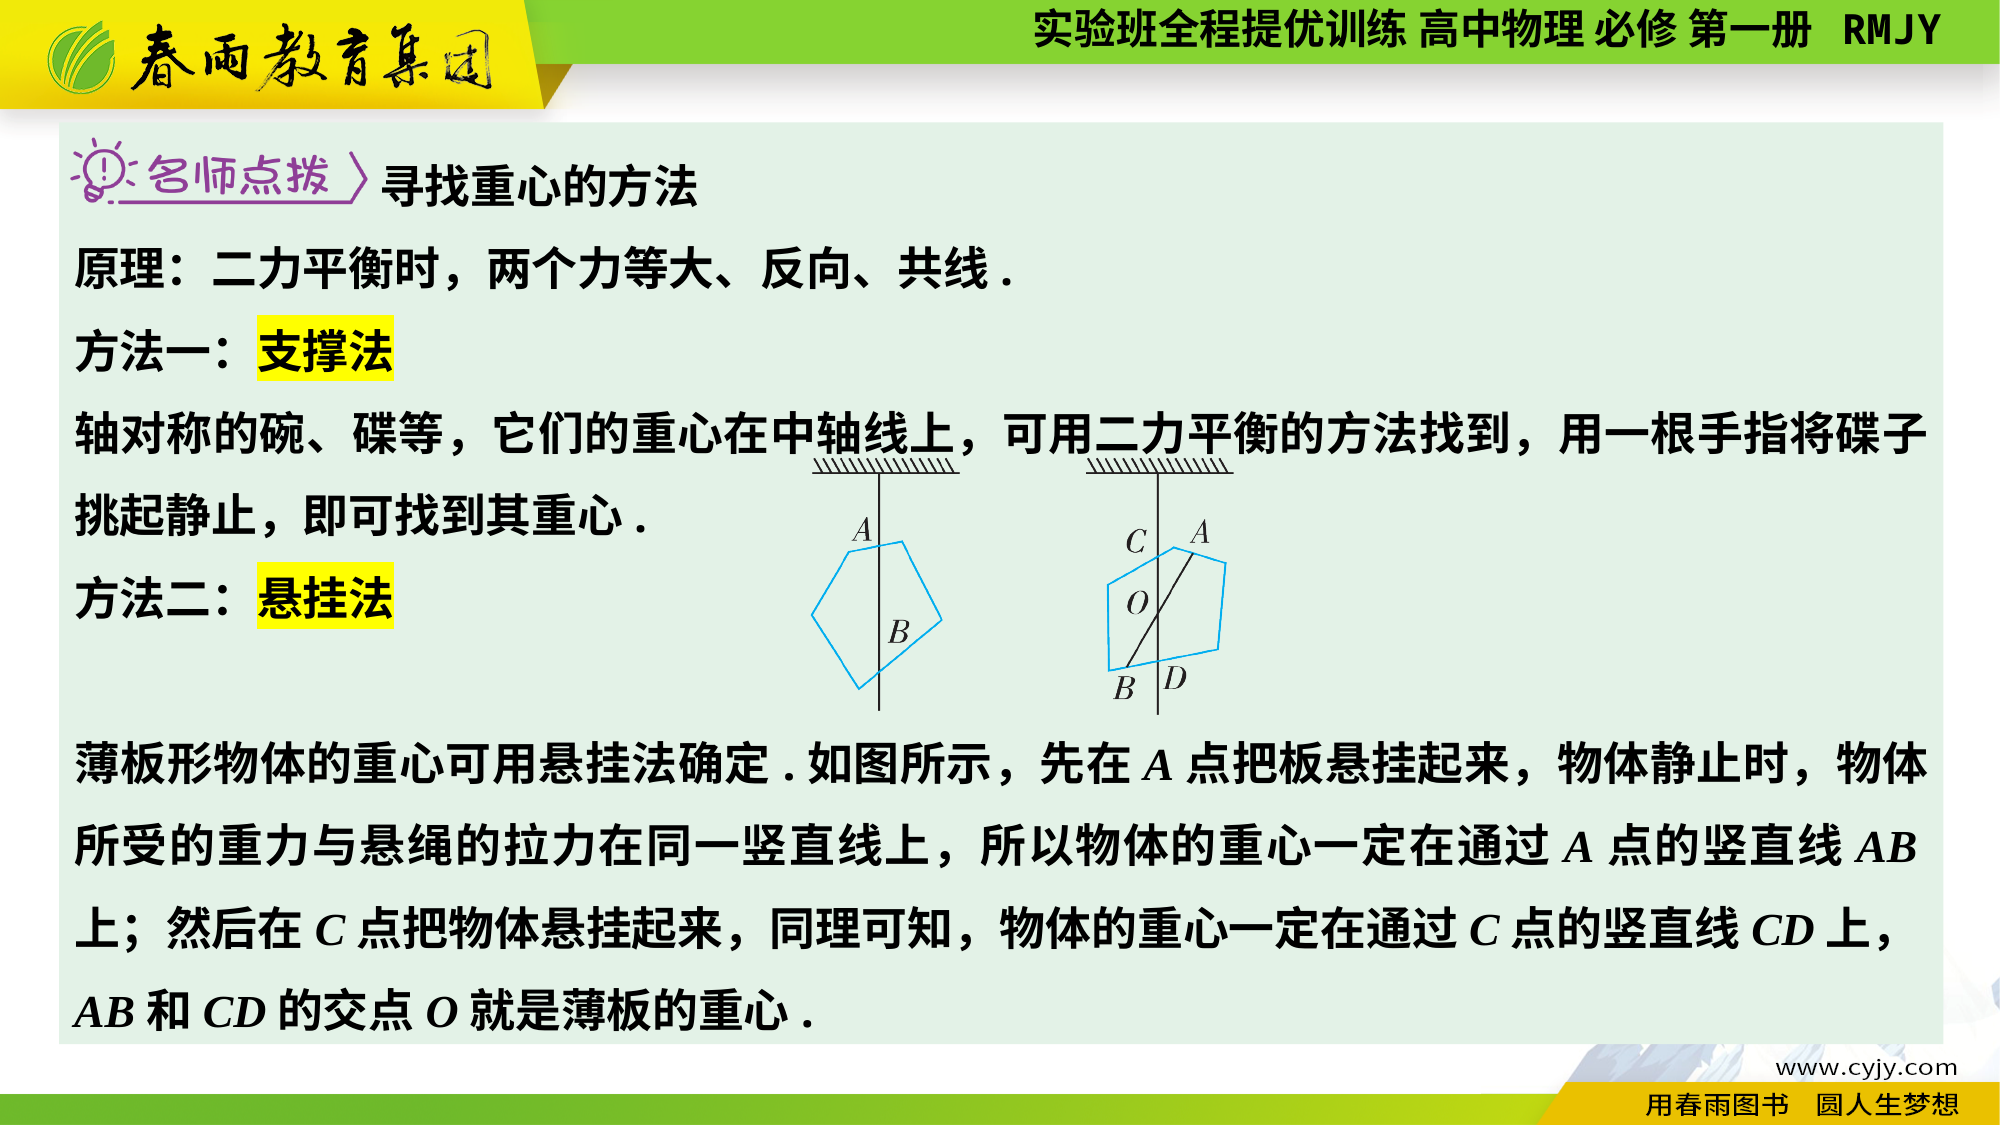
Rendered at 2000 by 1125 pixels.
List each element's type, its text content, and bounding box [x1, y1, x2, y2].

picture [0, 0, 2000, 1125]
text_box 寻找重心的方法 原理：二力平衡时，两个力等大、反向、共线. 方法一：支撑法 轴对称的碗、碟等，它们的重心在中轴线上，可用二力平衡的方法找到，用一根手指将碟子挑起静止，即可找到其重心. 方法二：悬挂法 薄板形物体的重心可用悬挂法确定.如图所示，先在A点把板悬挂起来，物体静止时，物体所受的重力与悬绳的拉力在同一竖直线上，所以物体的重心一定在通过A点的竖直线AB上；然后在C点把物体悬挂起来，同理可知，物体的重心一定在通过C点的竖直线CD上，AB和CD的交点O就是薄板的重心. [59, 122, 1944, 1045]
